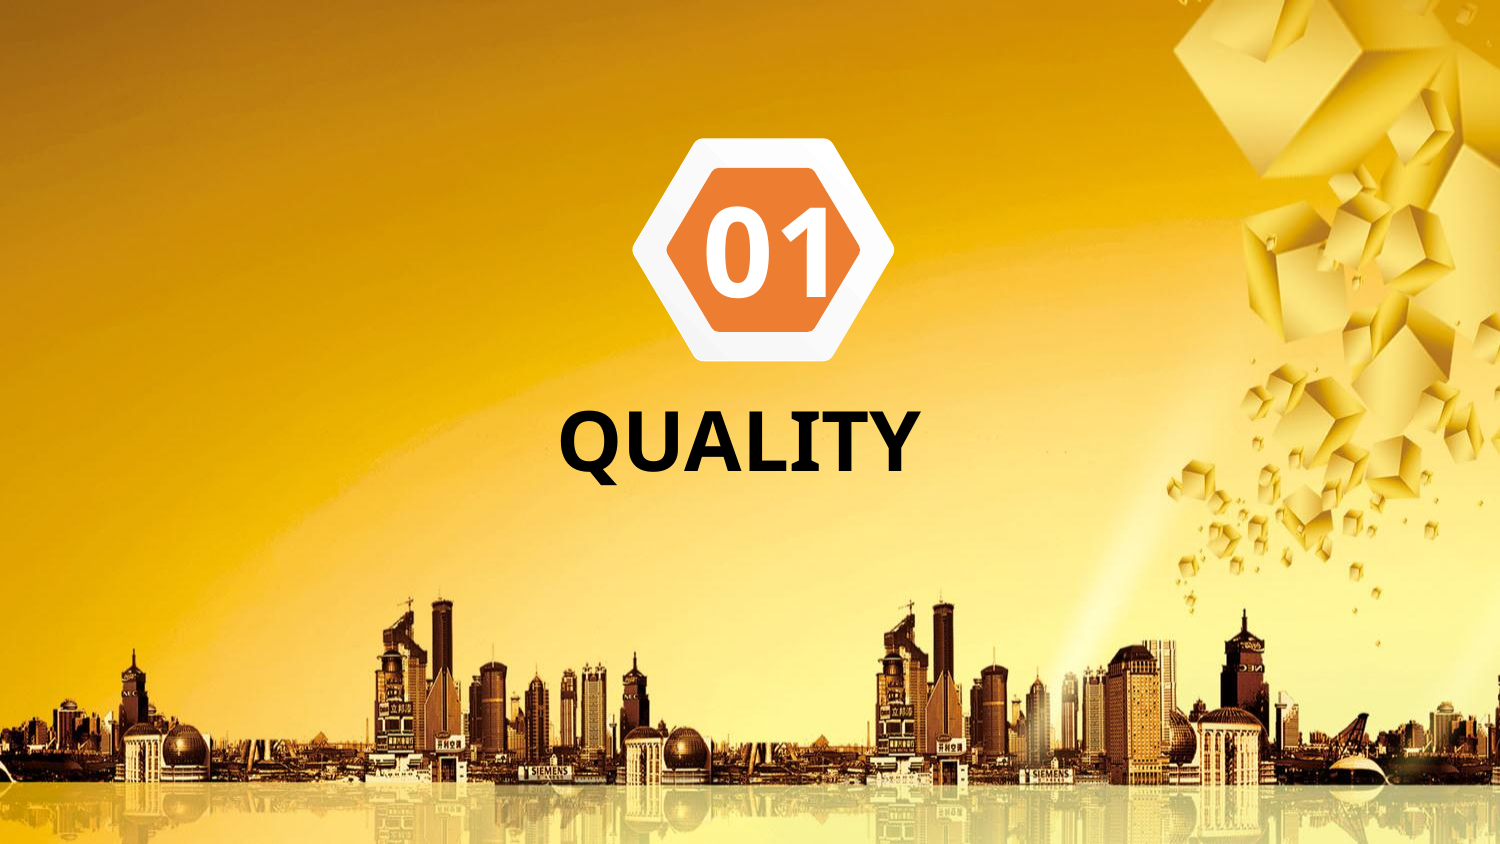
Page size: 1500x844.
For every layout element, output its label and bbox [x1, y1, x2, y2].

text_box [631, 138, 895, 362]
picture [0, 0, 1500, 844]
